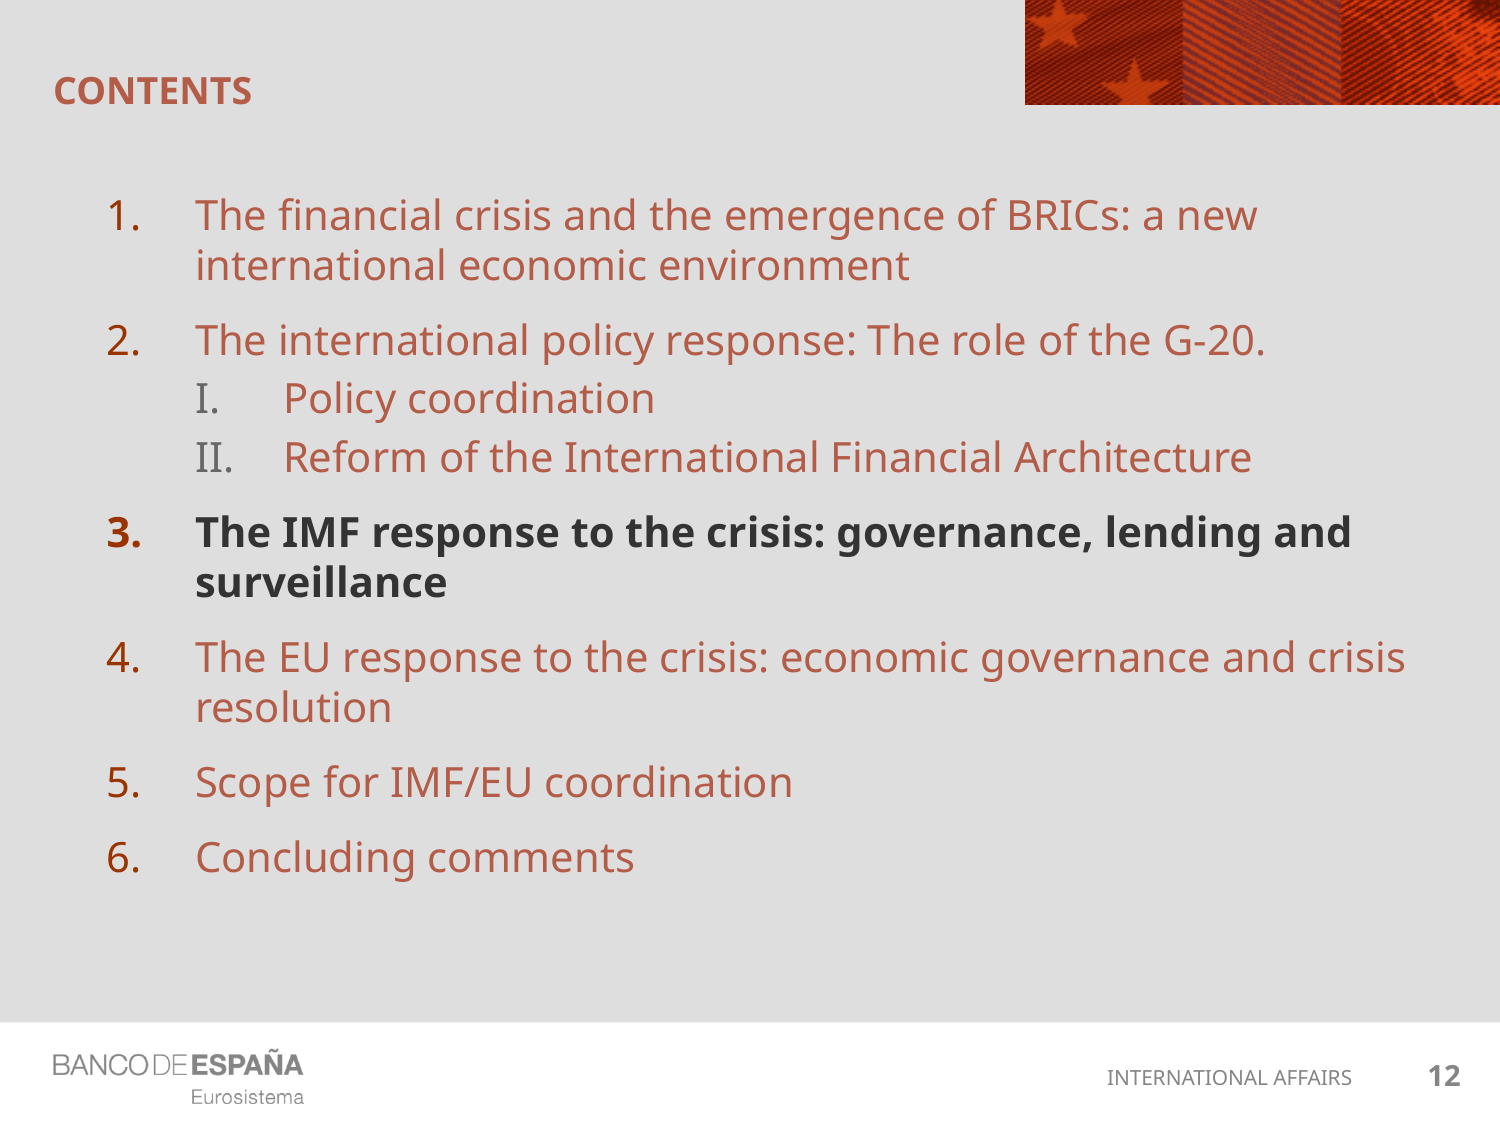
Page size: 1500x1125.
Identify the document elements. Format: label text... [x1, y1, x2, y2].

title CONTENTS [37, 17, 1011, 162]
picture [1025, 0, 1500, 105]
picture [53, 1048, 304, 1104]
slide_number 12 [1390, 1049, 1477, 1104]
list The financial crisis and the emergence of BRICs: a new international economic environment The international policy response: The role of the G-20. Policy coordination Reform of the International Financial Architecture The IMF response to the crisis: governance, lending and surveillance The EU response to the crisis: economic governance and crisis resolution Scope for IMF/EU coordination Concluding comments [47, 180, 1455, 941]
